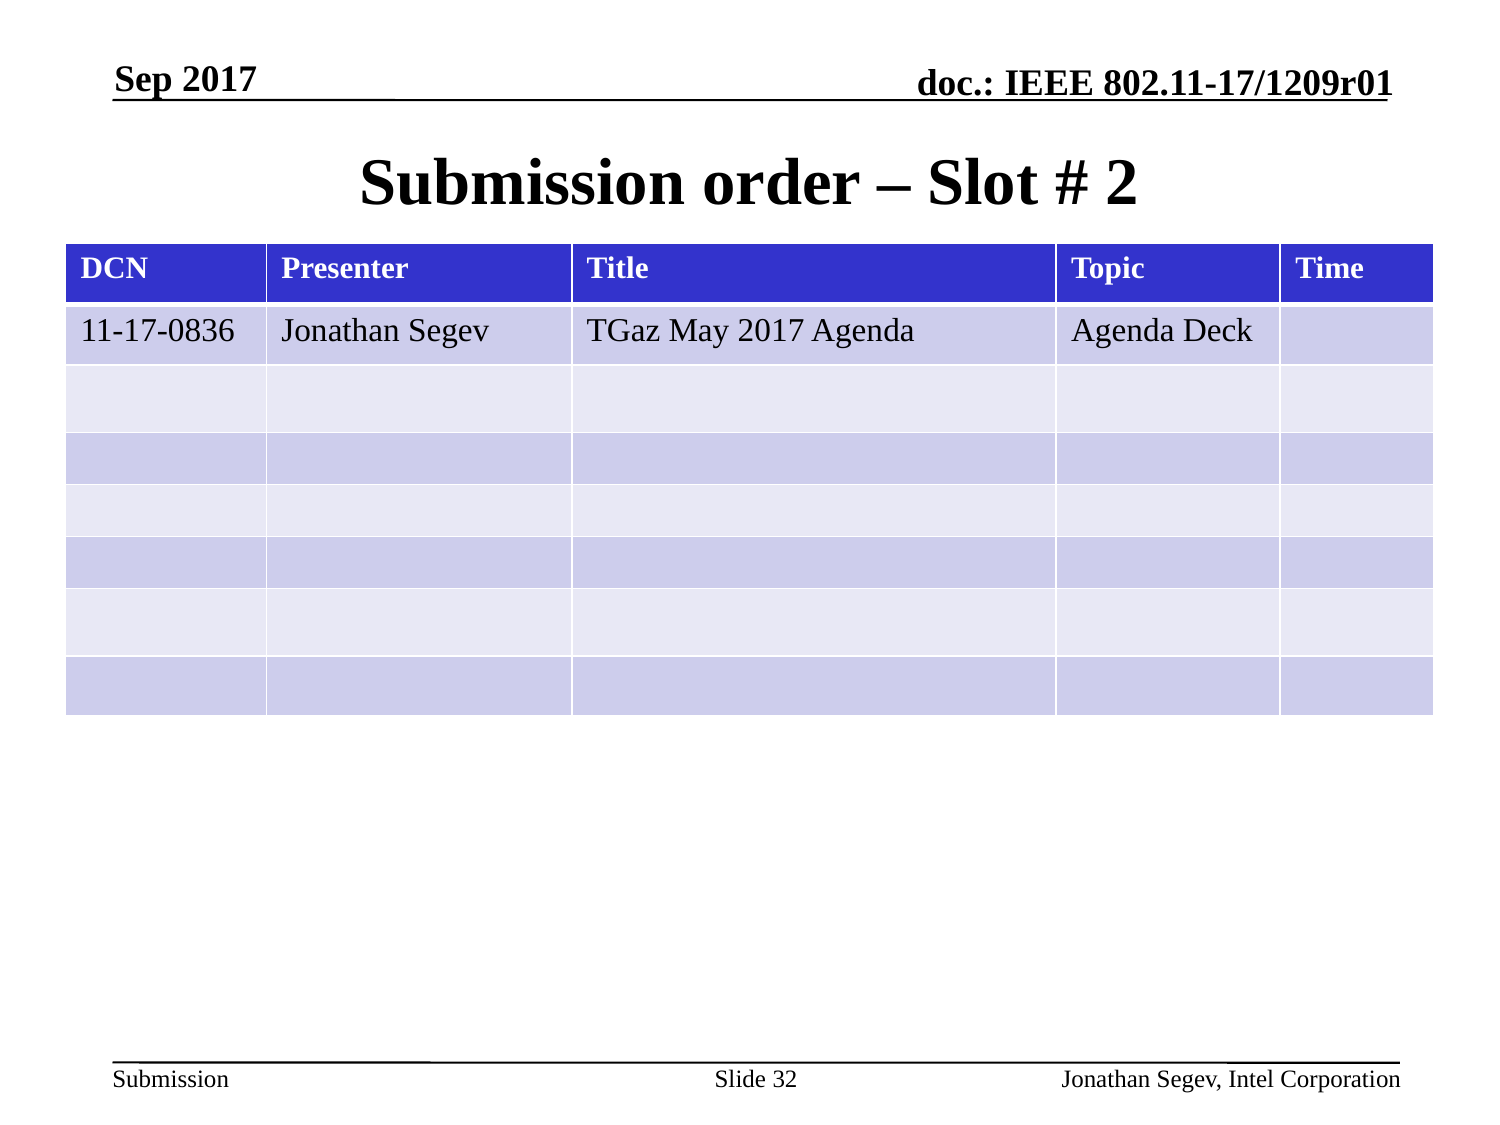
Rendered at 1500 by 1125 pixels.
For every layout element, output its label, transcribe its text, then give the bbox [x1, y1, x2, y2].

title Submission order – Slot # 2 [112, 112, 1388, 243]
table_cell 11-17-0836 [66, 307, 266, 364]
table_cell [267, 589, 571, 655]
table_cell [267, 433, 571, 484]
table_cell [573, 433, 1055, 484]
table_cell [267, 485, 571, 536]
table_cell [1281, 433, 1433, 484]
table_cell [66, 433, 266, 484]
slide_number Slide 32 [712, 1061, 800, 1123]
table_header Topic [1057, 244, 1279, 302]
table_cell [1281, 307, 1433, 364]
table_cell [573, 537, 1055, 588]
table_header Time [1281, 244, 1433, 302]
table_cell [1281, 366, 1433, 432]
table_cell Agenda Deck [1057, 307, 1279, 364]
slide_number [114, 54, 423, 100]
table_cell Jonathan Segev [267, 307, 571, 364]
table_cell [573, 366, 1055, 432]
table_cell [267, 366, 571, 432]
table_header Presenter [267, 244, 571, 302]
table_cell [1057, 657, 1279, 715]
table_header Title [573, 244, 1055, 302]
table_cell [573, 485, 1055, 536]
table_cell [1057, 485, 1279, 536]
table_cell [1281, 657, 1433, 715]
table_cell [573, 589, 1055, 655]
table_cell [66, 657, 266, 715]
table_cell [1281, 537, 1433, 588]
table_cell [1281, 485, 1433, 536]
table_header DCN [66, 244, 266, 302]
table_cell [1057, 589, 1279, 655]
table_cell [1057, 433, 1279, 484]
footer Jonathan Segev, Intel Corporation [878, 1061, 1402, 1093]
table_cell [573, 657, 1055, 715]
table_cell [66, 537, 266, 588]
table_cell [1281, 589, 1433, 655]
table_cell [66, 485, 266, 536]
table_cell [267, 657, 571, 715]
table_cell [1057, 366, 1279, 432]
table_cell [66, 589, 266, 655]
table_cell [267, 537, 571, 588]
table_cell [66, 366, 266, 432]
table_cell TGaz May 2017 Agenda [573, 307, 1055, 364]
table_cell [1057, 537, 1279, 588]
